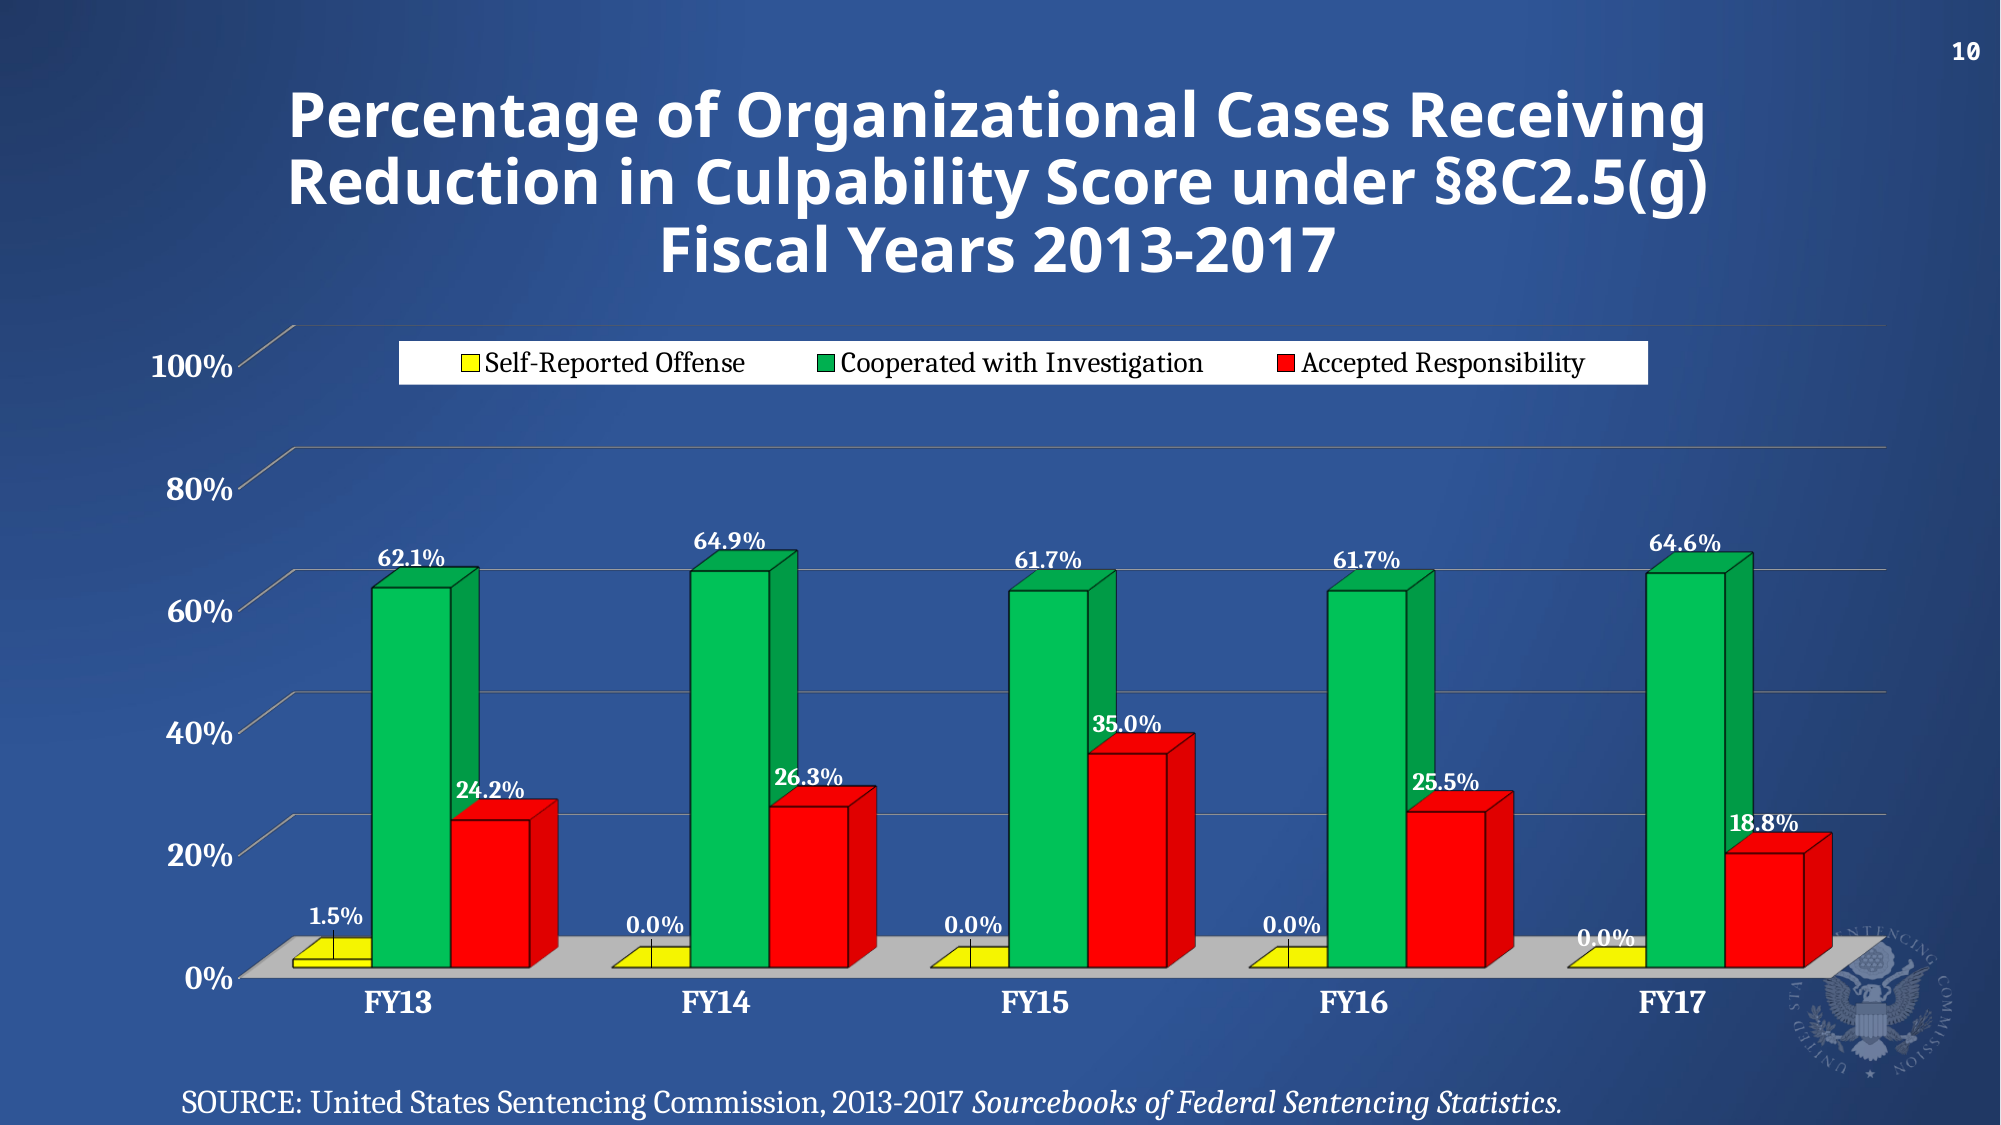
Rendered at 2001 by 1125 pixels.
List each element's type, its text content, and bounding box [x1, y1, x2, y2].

list SOURCE: United States Sentencing Commission, 2013-2017 Sourcebooks of Federal Sentencing Statistics. [167, 1077, 1813, 1125]
chart [103, 294, 1911, 1050]
picture [0, 0, 2001, 1125]
title Percentage of Organizational Cases Receiving Reduction in Culpability Score under §8C2.5(g) Fiscal Years 2013-2017 [0, 76, 1996, 295]
